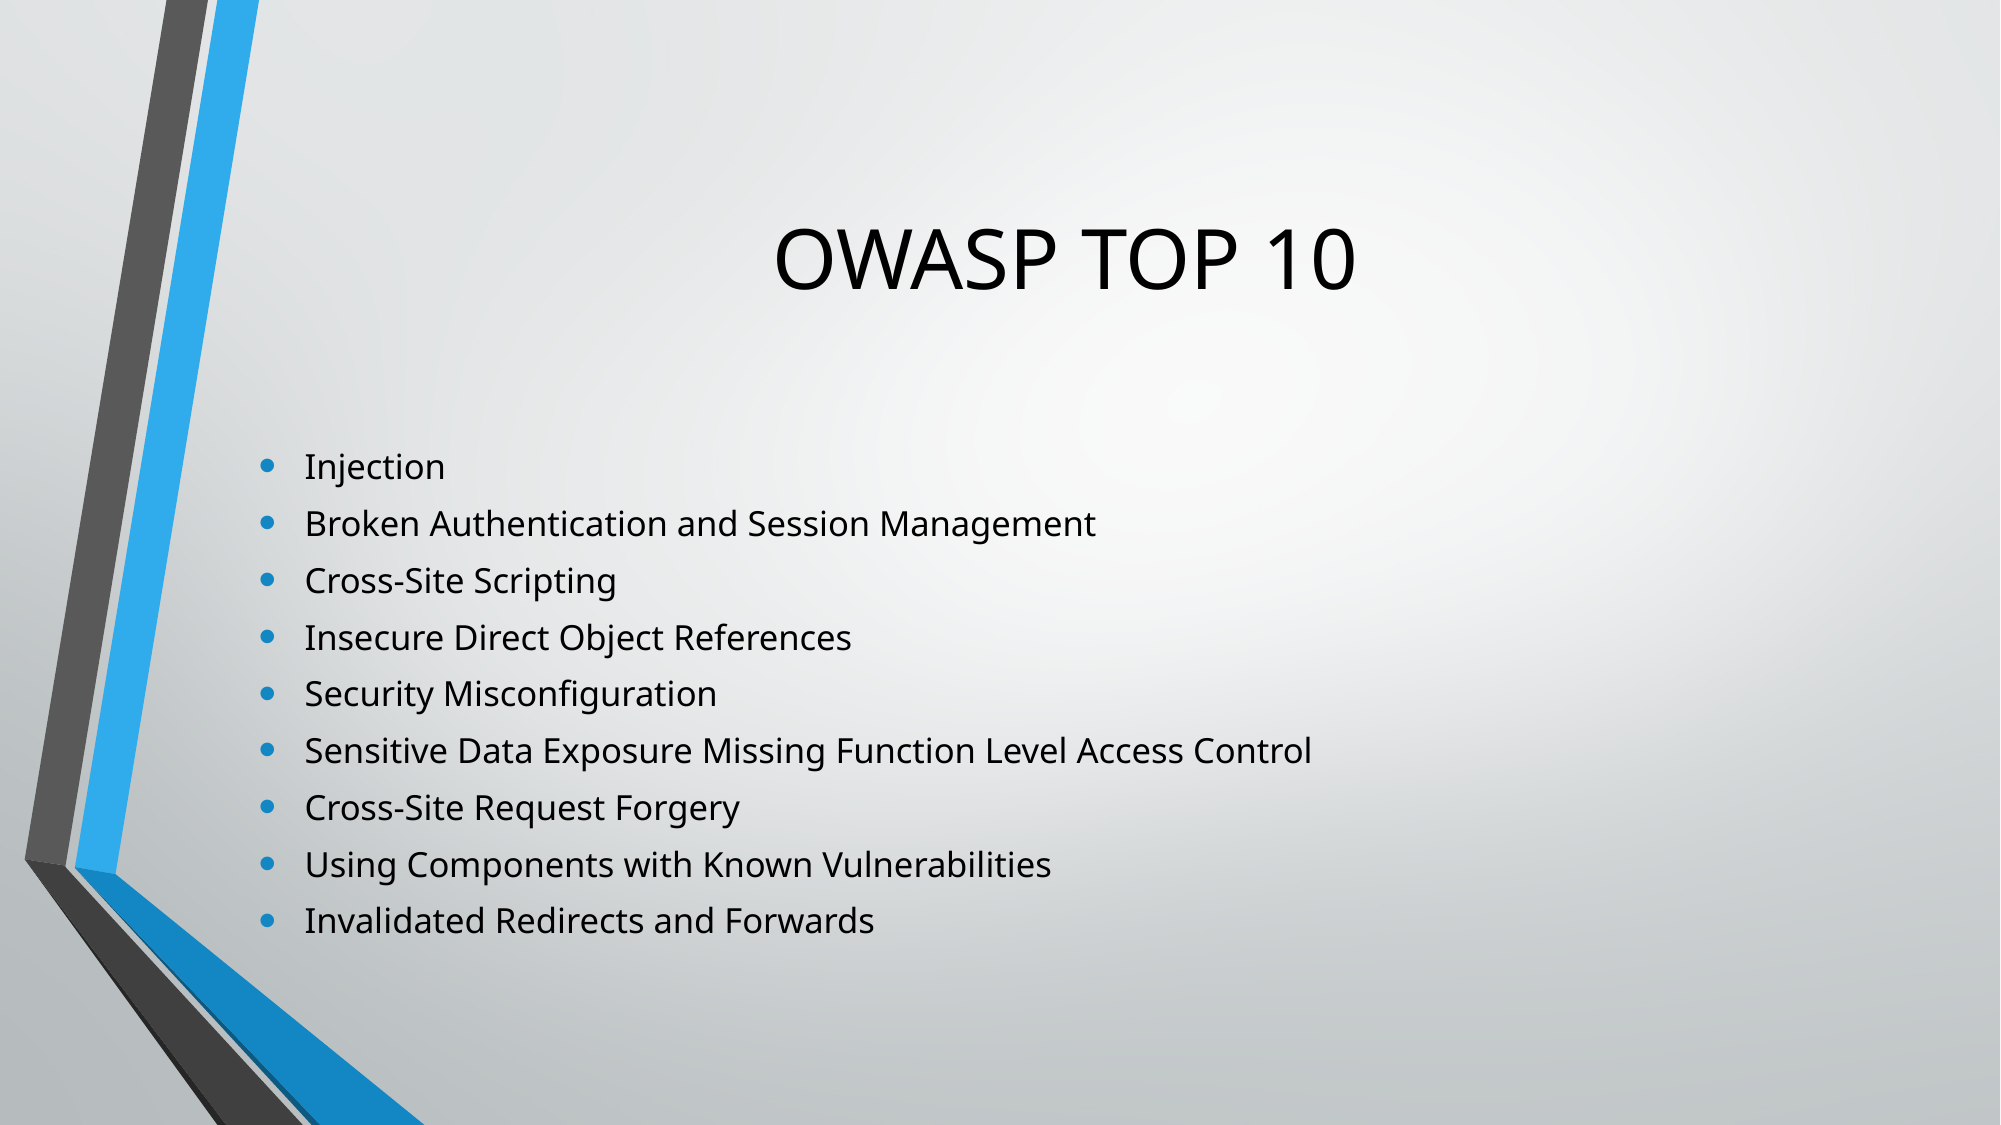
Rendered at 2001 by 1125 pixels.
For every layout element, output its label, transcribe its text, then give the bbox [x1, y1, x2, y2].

list Injection Broken Authentication and Session Management Cross-Site Scripting Insecure Direct Object References Security Misconfiguration Sensitive Data Exposure Missing Function Level Access Control Cross-Site Request Forgery Using Components with Known Vulnerabilities Invalidated Redirects and Forwards [243, 437, 1887, 950]
title OWASP TOP 10 [243, 112, 1887, 400]
